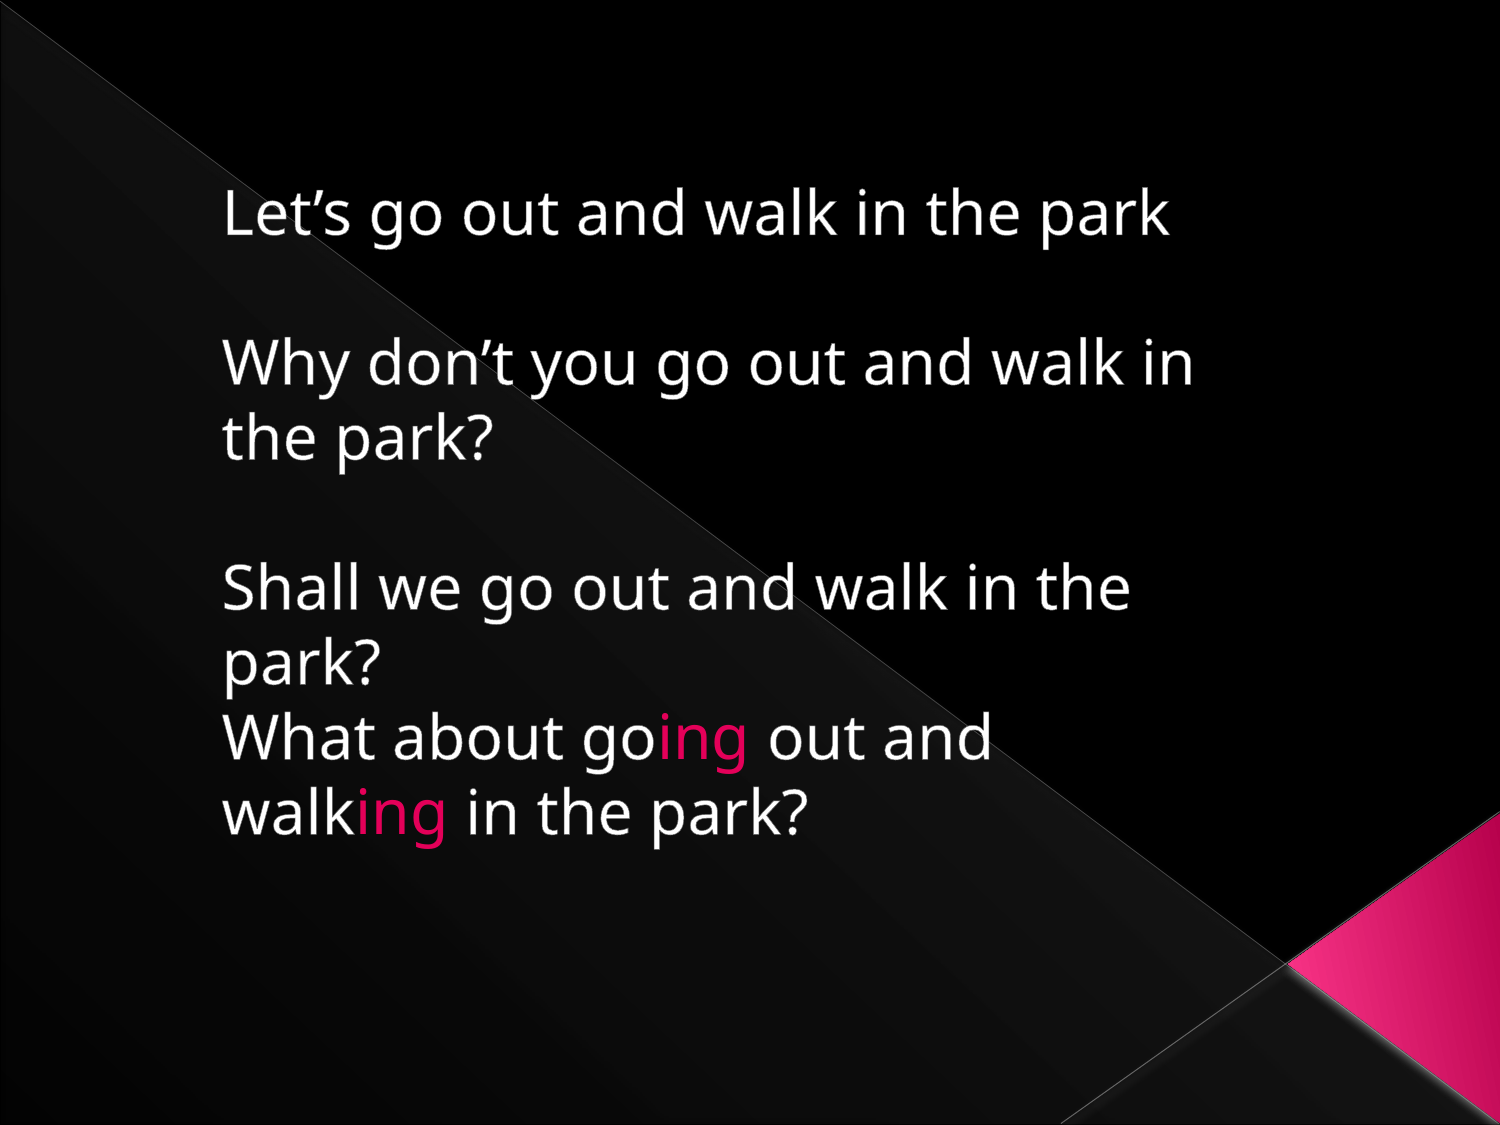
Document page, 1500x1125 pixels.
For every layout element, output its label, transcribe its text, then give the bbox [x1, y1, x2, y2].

subtitle Let’s go out and walk in the park Why don’t you go out and walk in the park? Shall we go out and walk in the park? What about going out and walking in the park? [206, 90, 1257, 1012]
